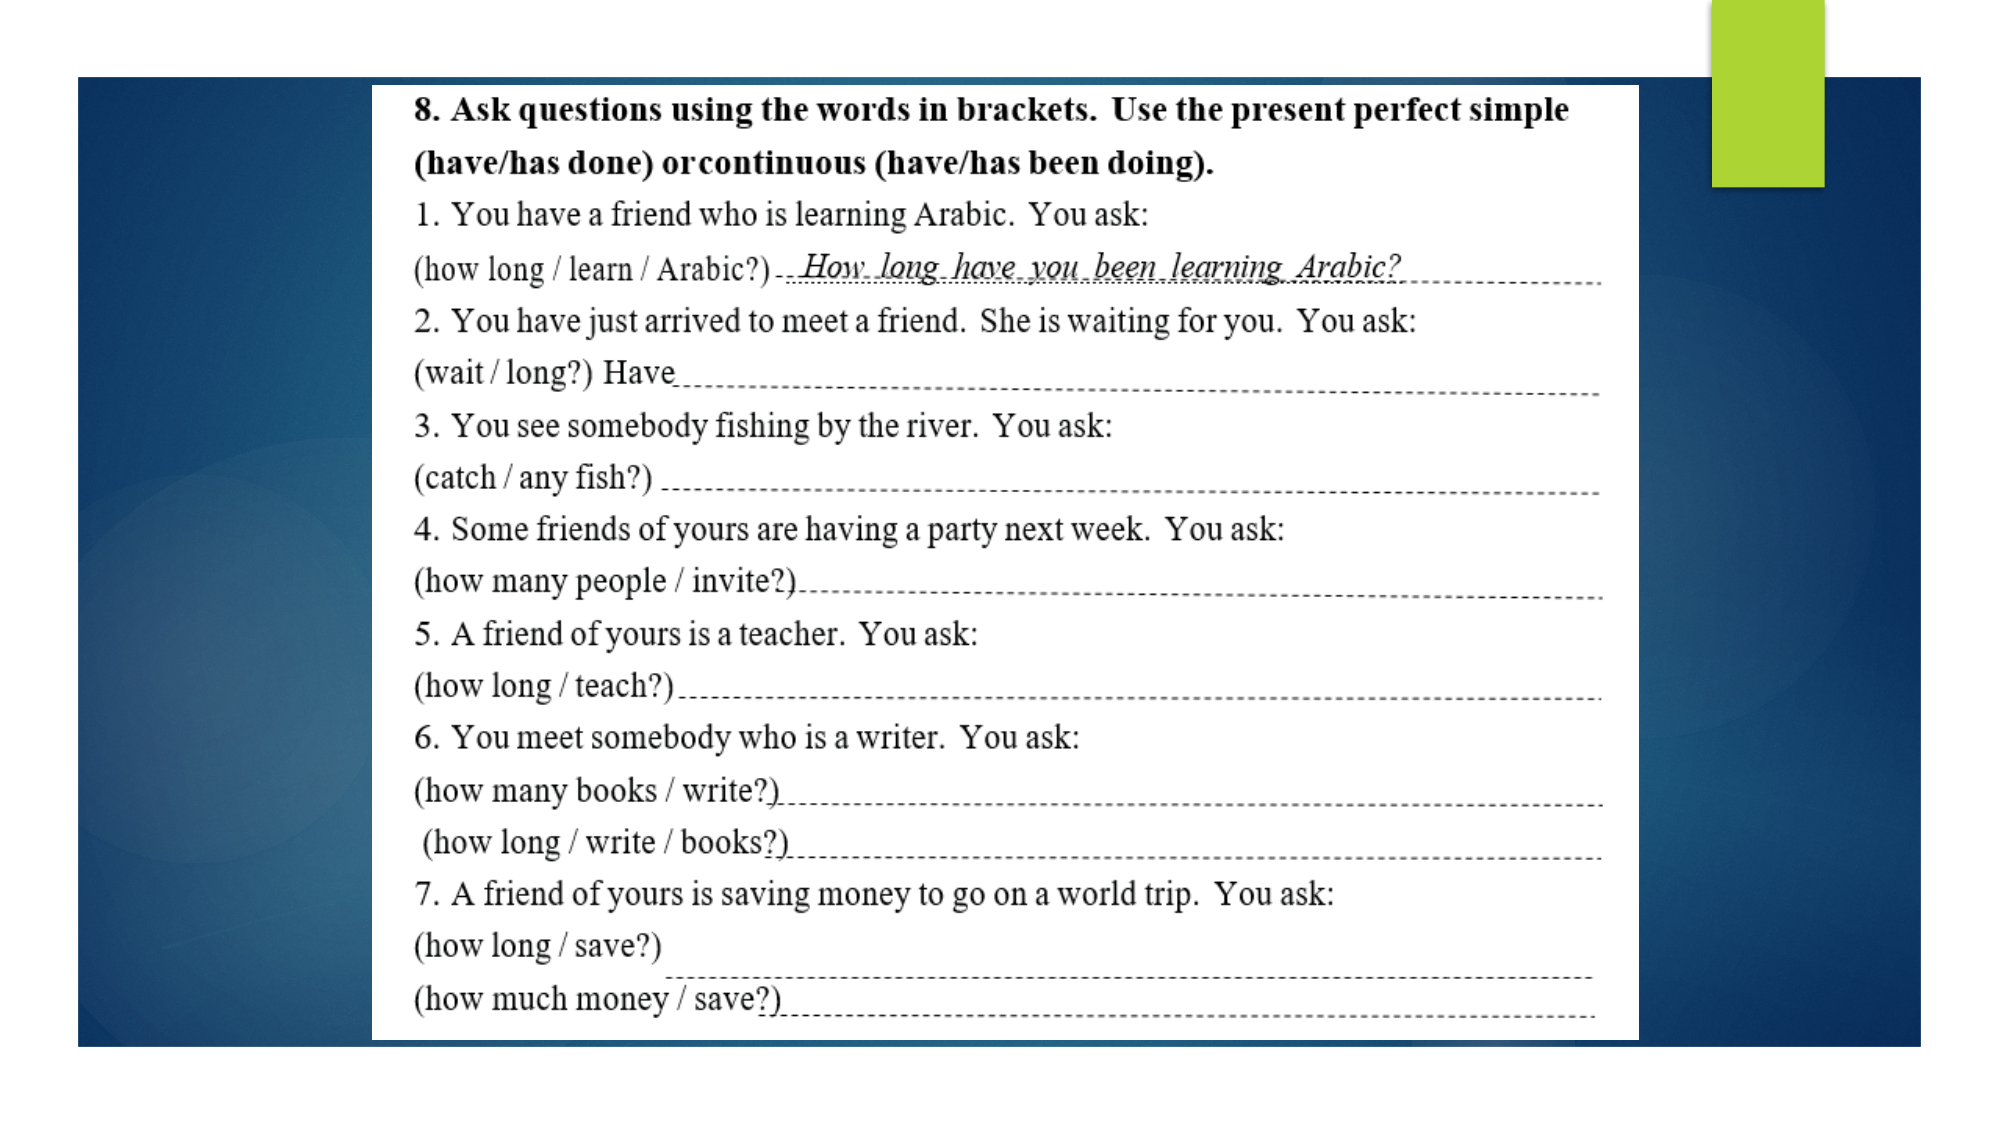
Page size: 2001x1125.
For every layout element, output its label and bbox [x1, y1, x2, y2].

picture [372, 85, 1639, 1040]
